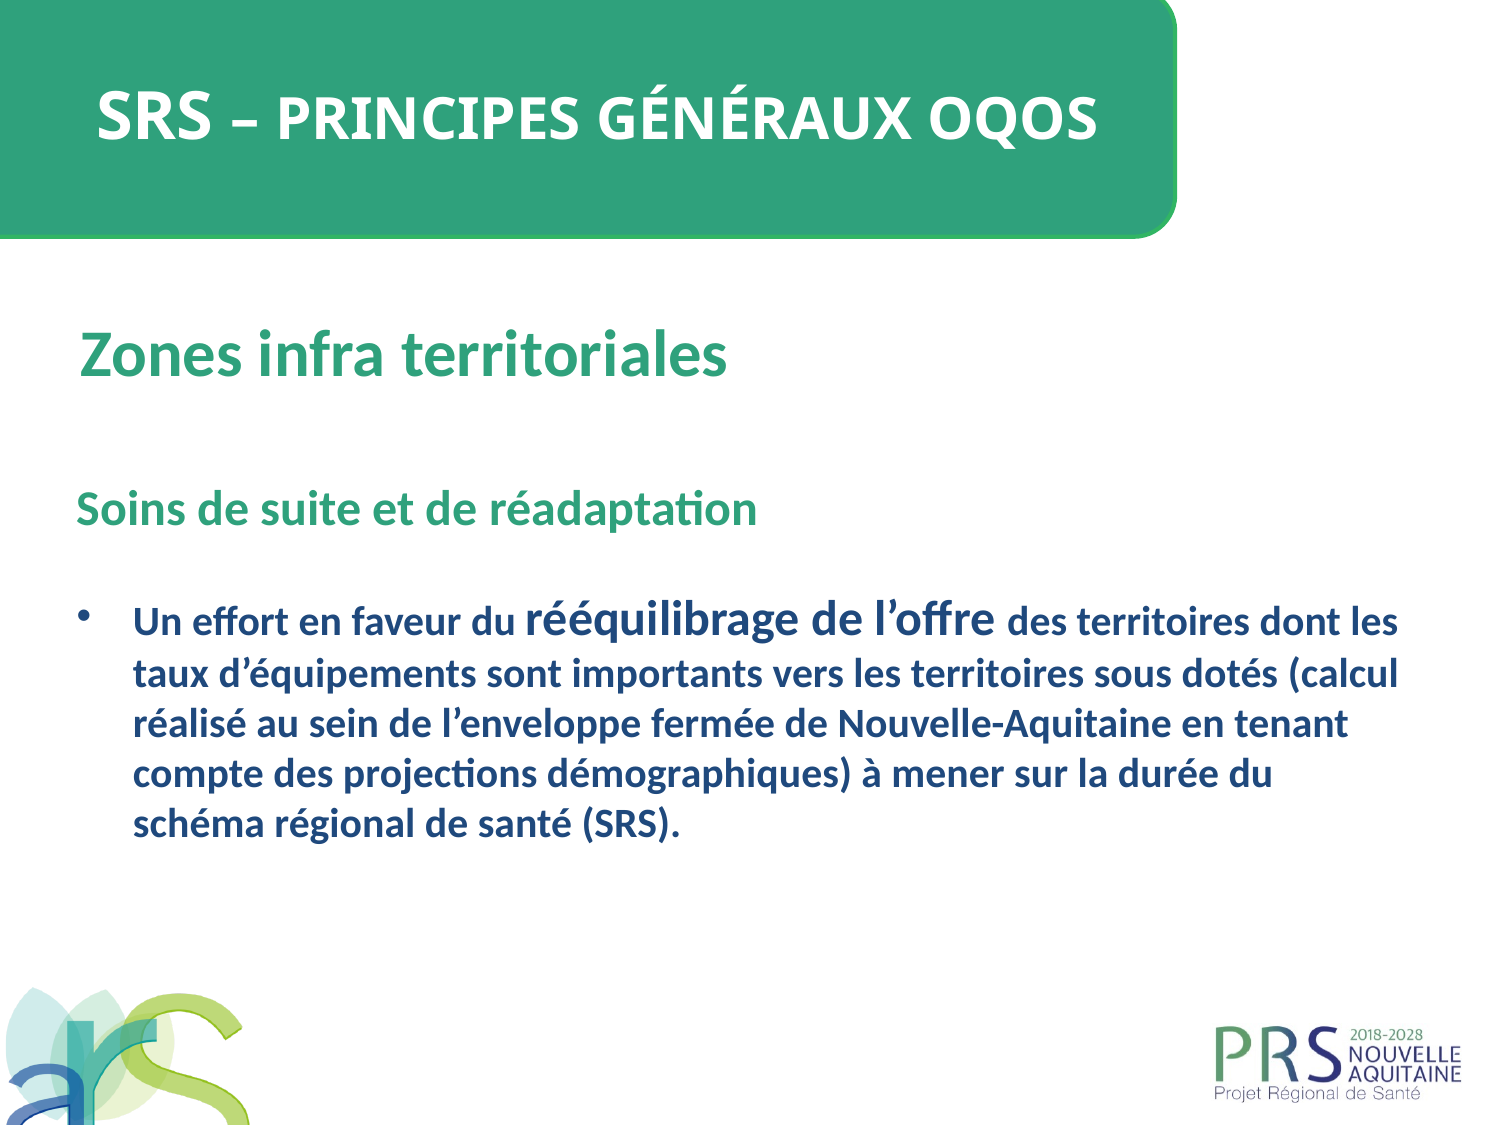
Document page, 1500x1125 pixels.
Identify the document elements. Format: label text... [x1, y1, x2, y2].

picture [1210, 1023, 1466, 1103]
text_box SRS – Principes généraux OQOS [29, 19, 1415, 207]
text_box Soins de suite et de réadaptation Un effort en faveur du rééquilibrage de l’offre des territoires dont les taux d’équipements sont importants vers les territoires sous dotés (calcul réalisé au sein de l’enveloppe fermée de Nouvelle-Aquitaine en tenant compte des projections démographiques) à mener sur la durée du schéma régional de santé (SRS). [61, 468, 1421, 1013]
text_box [0, 0, 1176, 239]
list Zones infra territoriales [64, 233, 1447, 533]
picture [5, 987, 250, 1125]
